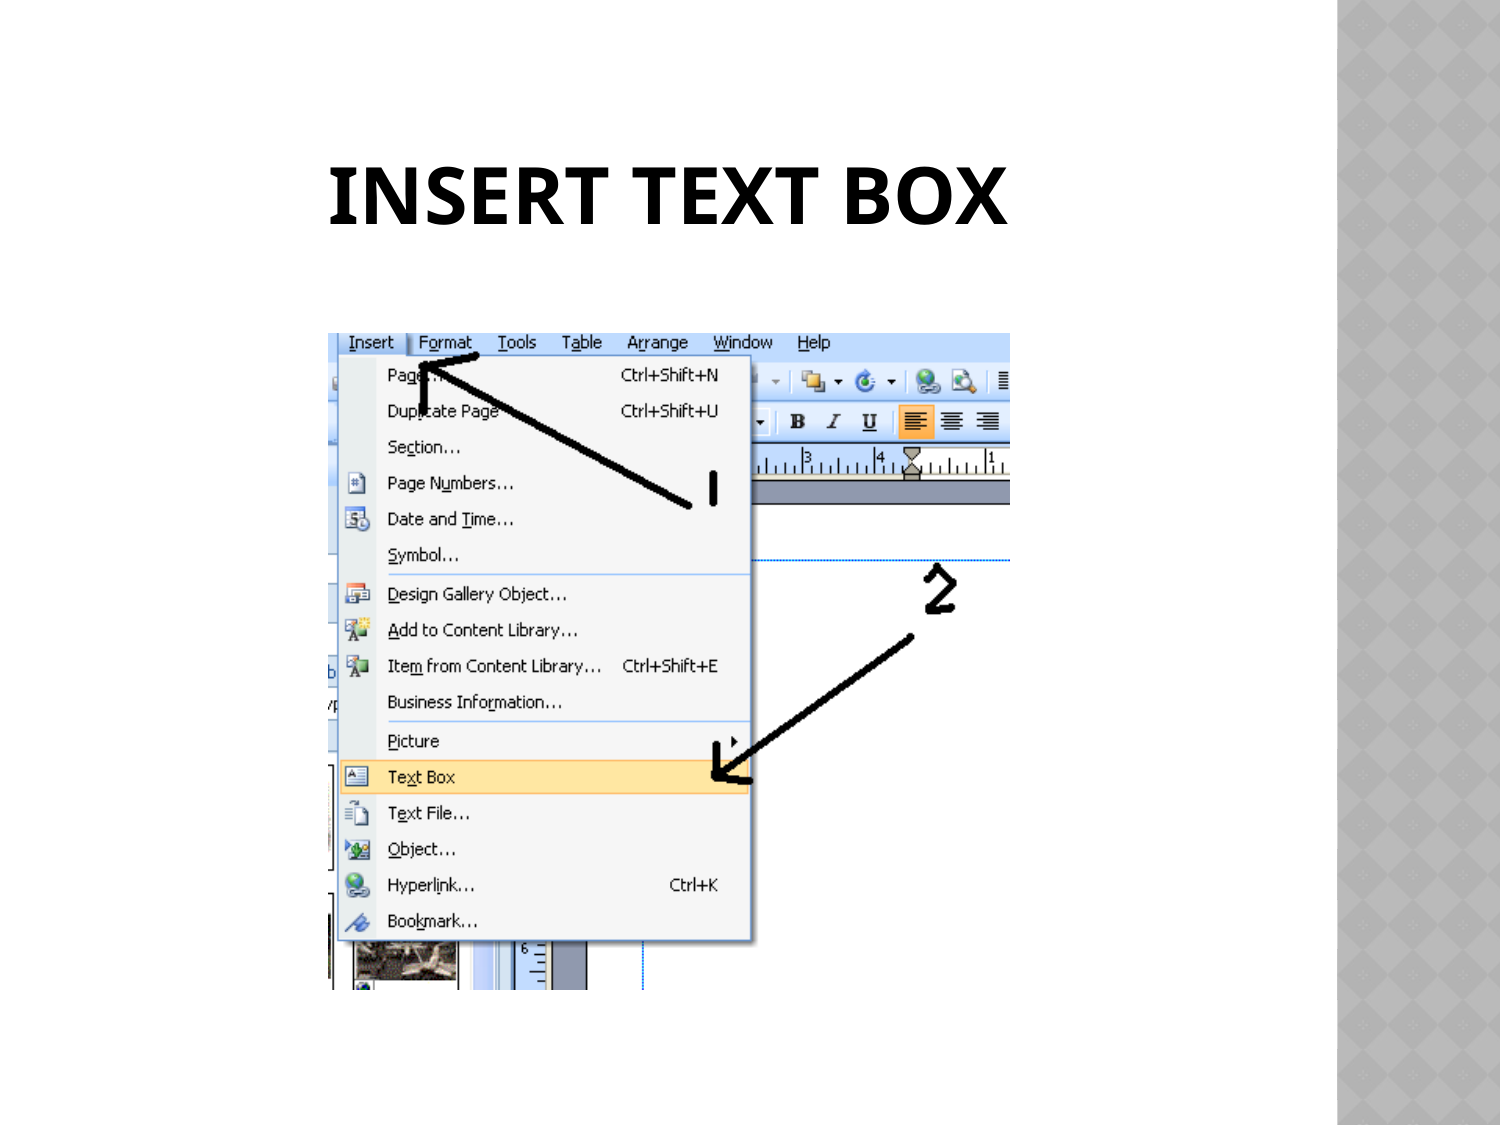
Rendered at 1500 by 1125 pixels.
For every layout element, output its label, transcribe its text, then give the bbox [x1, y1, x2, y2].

title Insert text box [75, 52, 1263, 240]
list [327, 333, 1010, 991]
